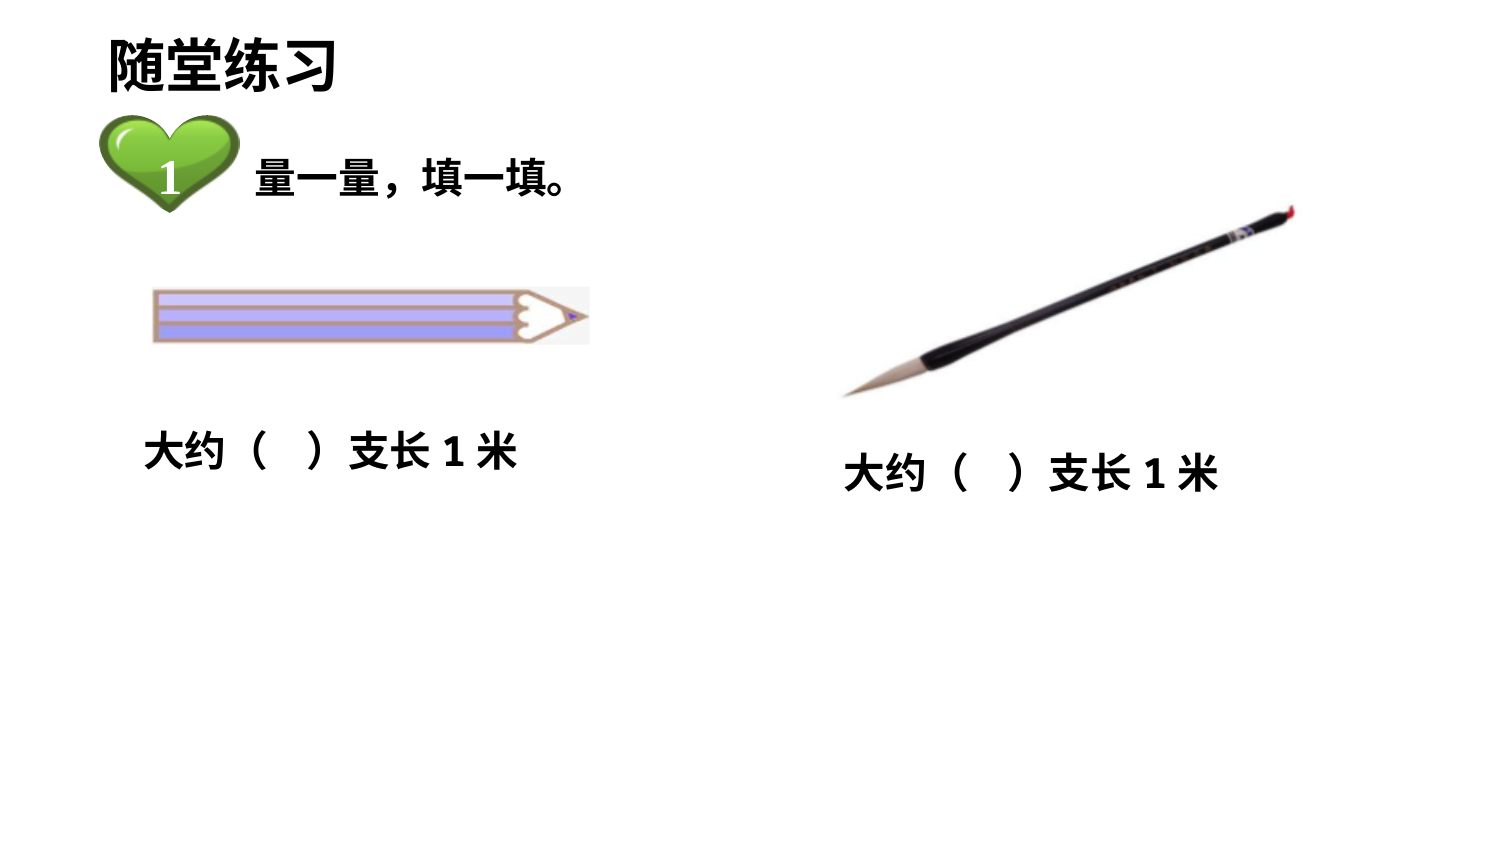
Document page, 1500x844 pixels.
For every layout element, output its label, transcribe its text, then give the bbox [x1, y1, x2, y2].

text_box 随堂练习 [92, 22, 367, 107]
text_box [99, 113, 614, 213]
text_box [151, 285, 590, 484]
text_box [827, 201, 1306, 506]
